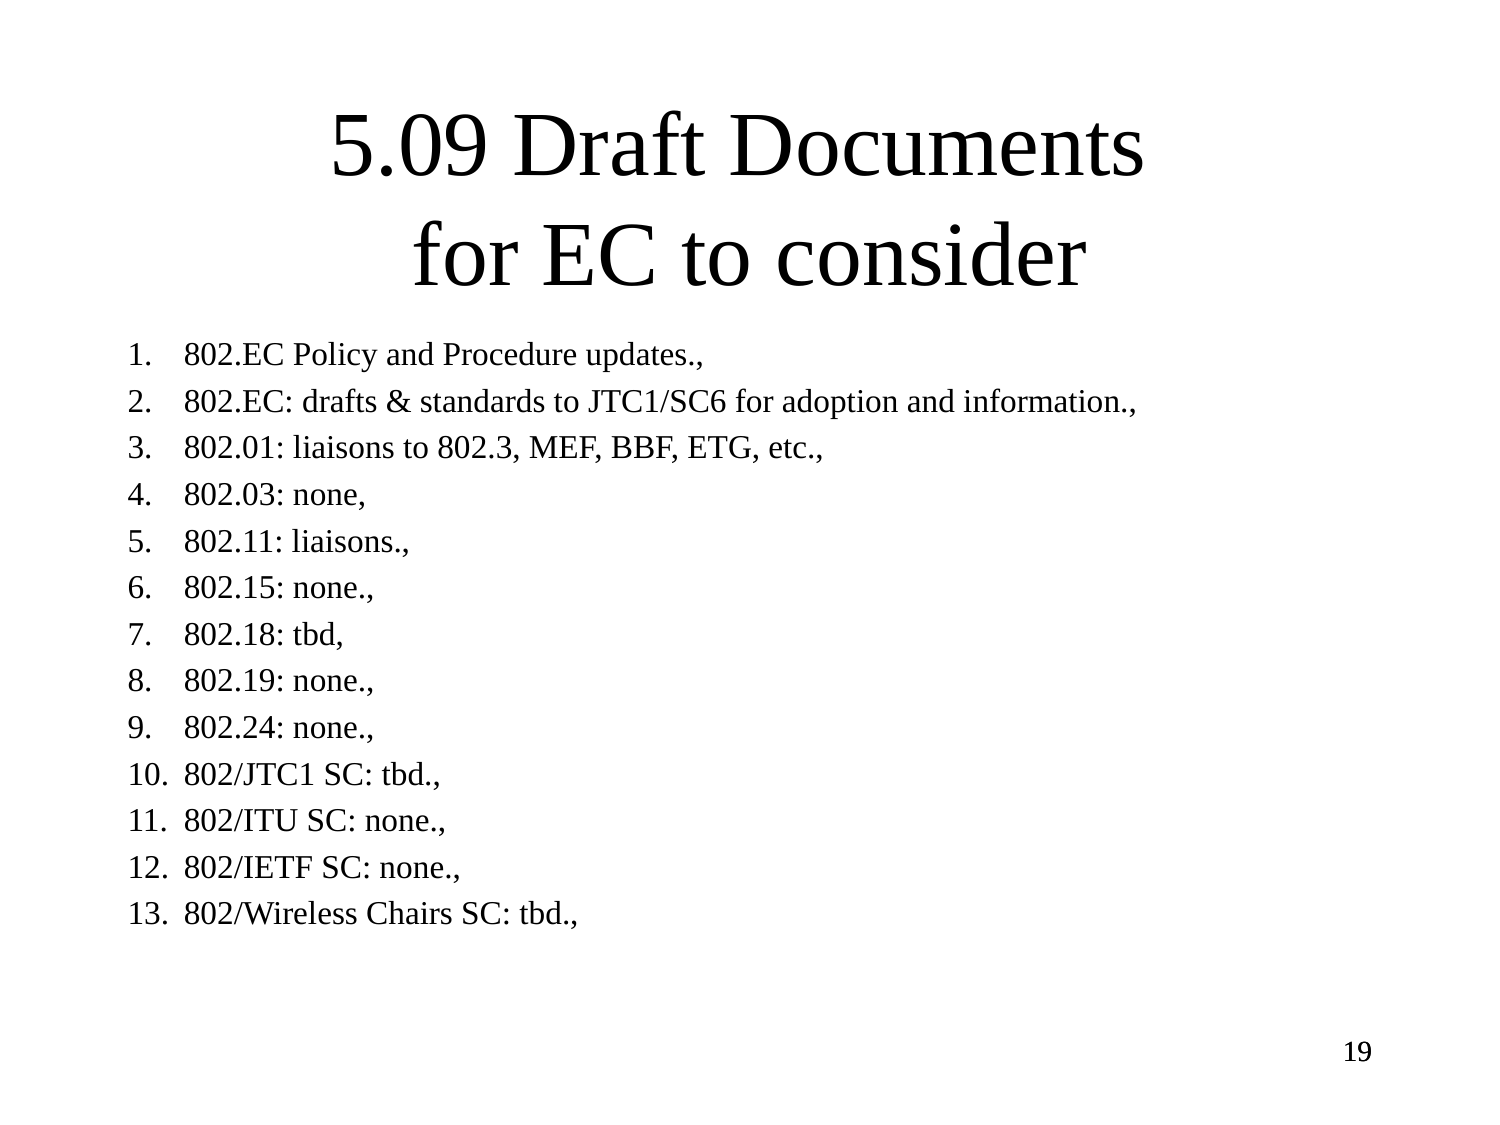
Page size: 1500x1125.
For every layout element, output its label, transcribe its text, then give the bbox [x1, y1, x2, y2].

text_box 802.EC Policy and Procedure updates., 802.EC: drafts & standards to JTC1/SC6 for adoption and information., 802.01: liaisons to 802.3, MEF, BBF, ETG, etc., 802.03: none, 802.11: liaisons., 802.15: none., 802.18: tbd, 802.19: none., 802.24: none., 802/JTC1 SC: tbd., 802/ITU SC: none., 802/IETF SC: none., 802/Wireless Chairs SC: tbd., [112, 324, 1388, 1000]
title 5.09 Draft Documents for EC to consider [112, 99, 1388, 288]
text_box 19 [1074, 1024, 1388, 1100]
